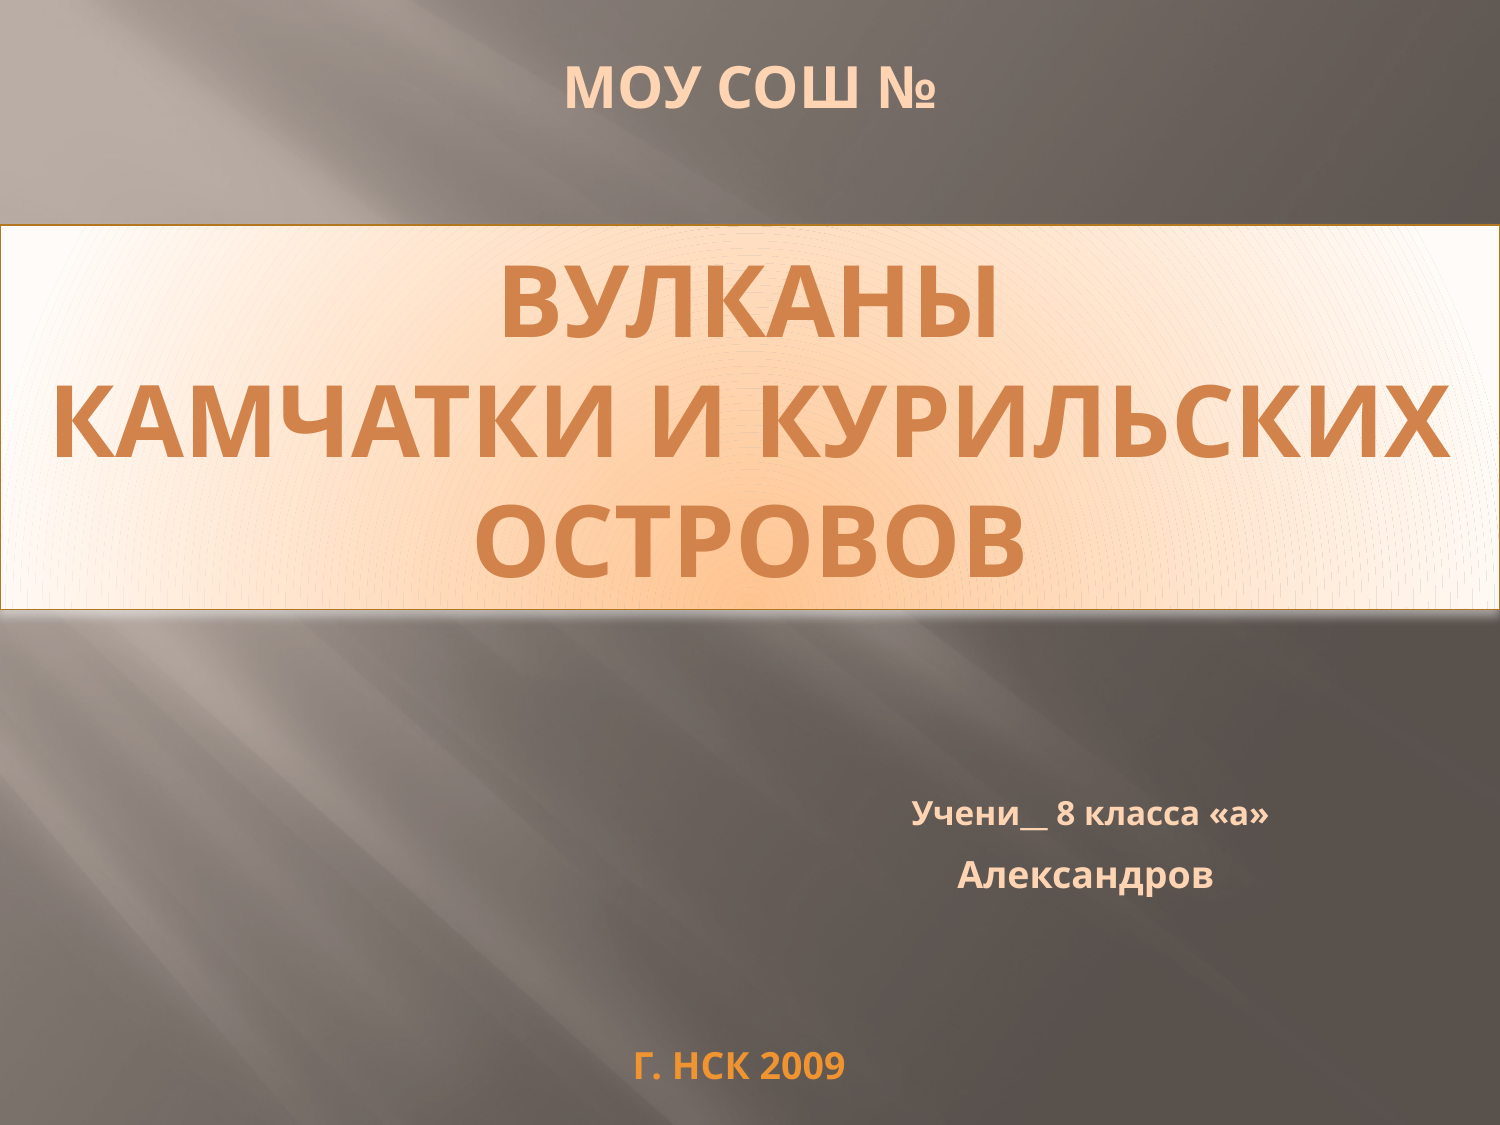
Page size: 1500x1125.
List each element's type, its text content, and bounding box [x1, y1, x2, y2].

text_box МОУ СОШ № [0, 42, 1500, 128]
text_box Учени__ 8 класса «а» Александров [703, 785, 1479, 904]
text_box г. нск 2009 [442, 1034, 1046, 1095]
title ВУЛКАНЫ КАМЧАТКИ И КУРИЛЬСКИХ ОСТРОВОВ [0, 224, 1500, 610]
